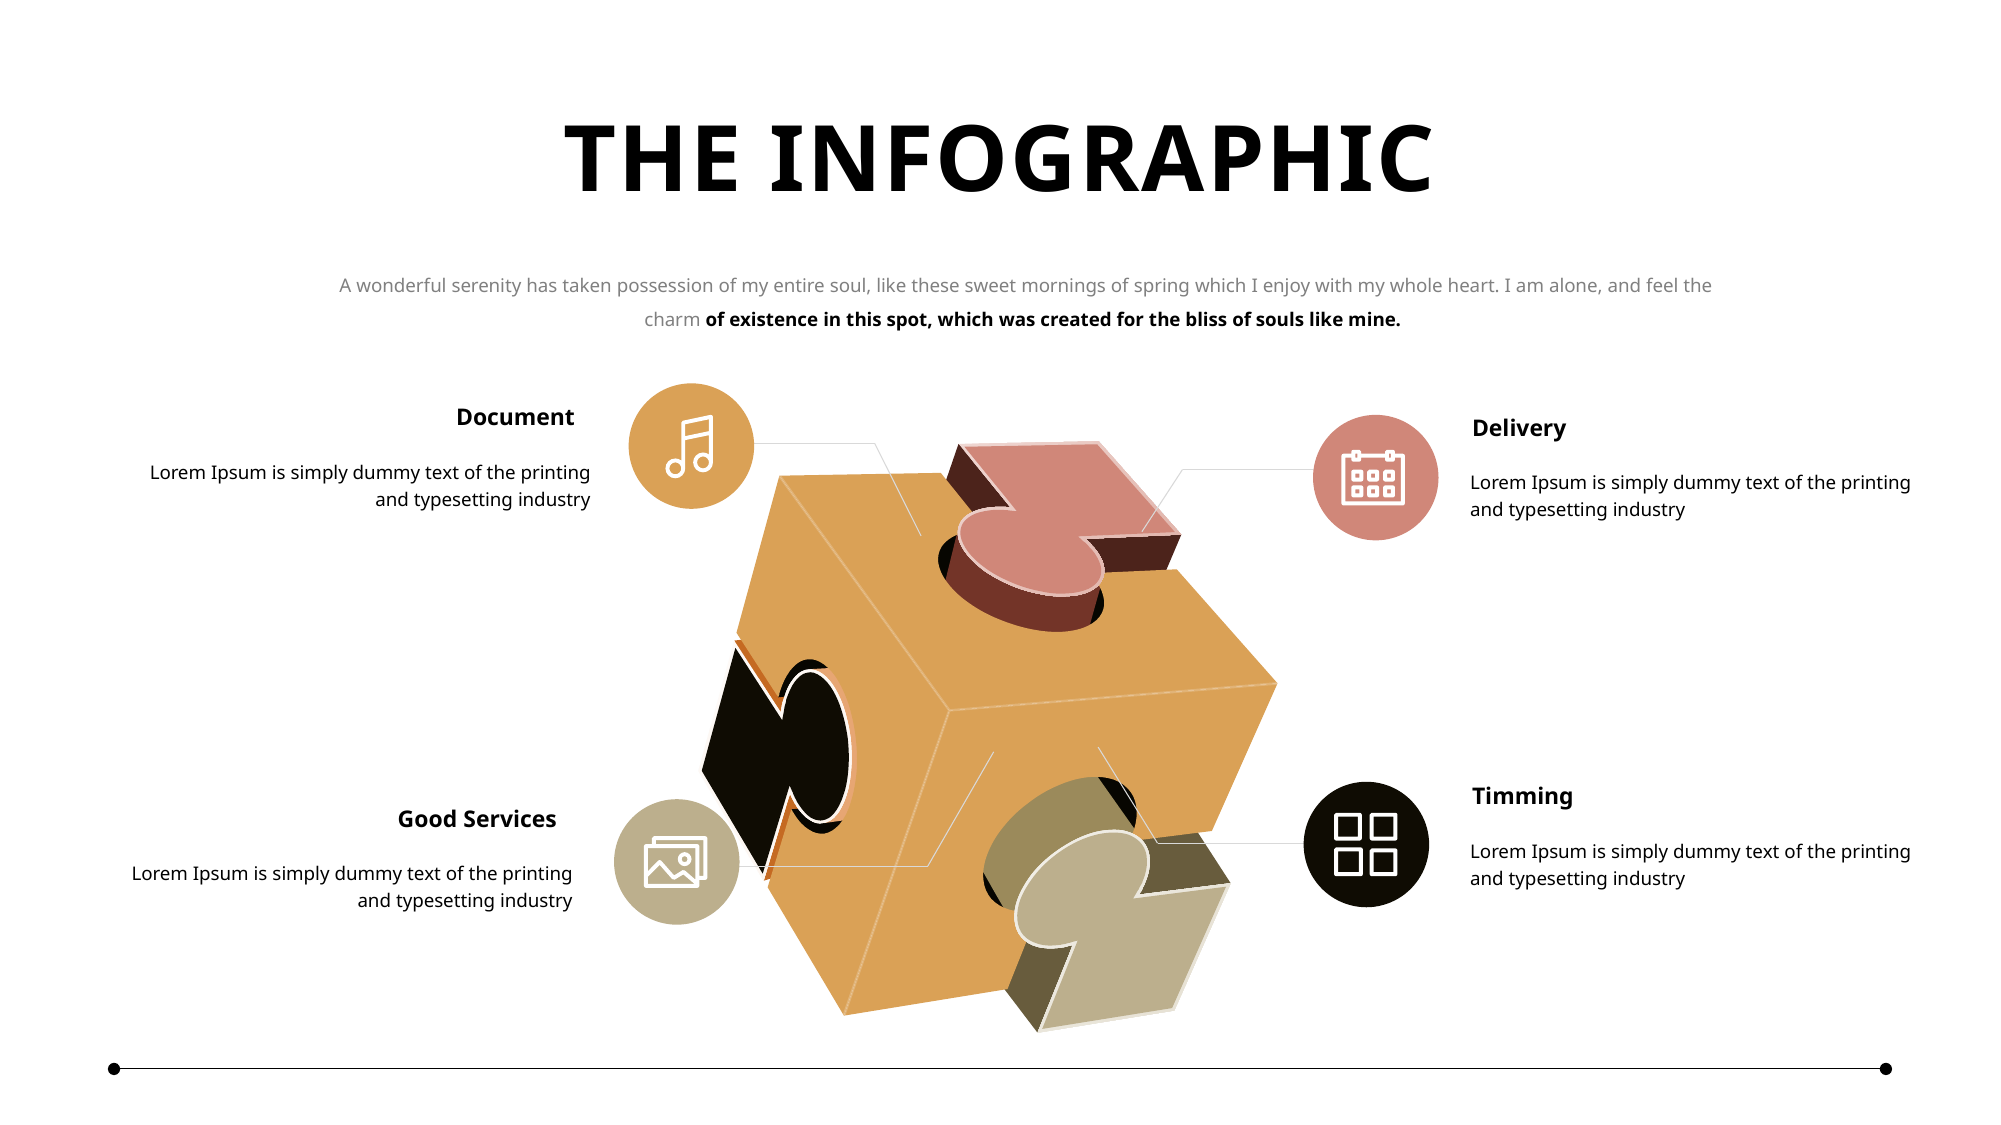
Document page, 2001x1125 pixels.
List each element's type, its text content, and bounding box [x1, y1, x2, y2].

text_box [89, 790, 587, 919]
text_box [614, 799, 740, 925]
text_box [1442, 767, 1941, 896]
text_box A wonderful serenity has taken possession of my entire soul, like these sweet mornings of spring which I enjoy with my whole heart. I am alone, and feel the charm of existence in this spot, which was created for the bliss of souls like mine. [314, 255, 1736, 338]
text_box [681, 443, 922, 536]
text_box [628, 383, 755, 509]
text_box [1442, 399, 1941, 528]
text_box THE INFOGRAPHIC [548, 92, 1452, 217]
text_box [1303, 781, 1430, 908]
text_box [1098, 747, 1370, 844]
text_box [1312, 414, 1439, 541]
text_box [698, 441, 1278, 1033]
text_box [1141, 469, 1312, 532]
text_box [664, 751, 994, 867]
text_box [106, 388, 605, 518]
